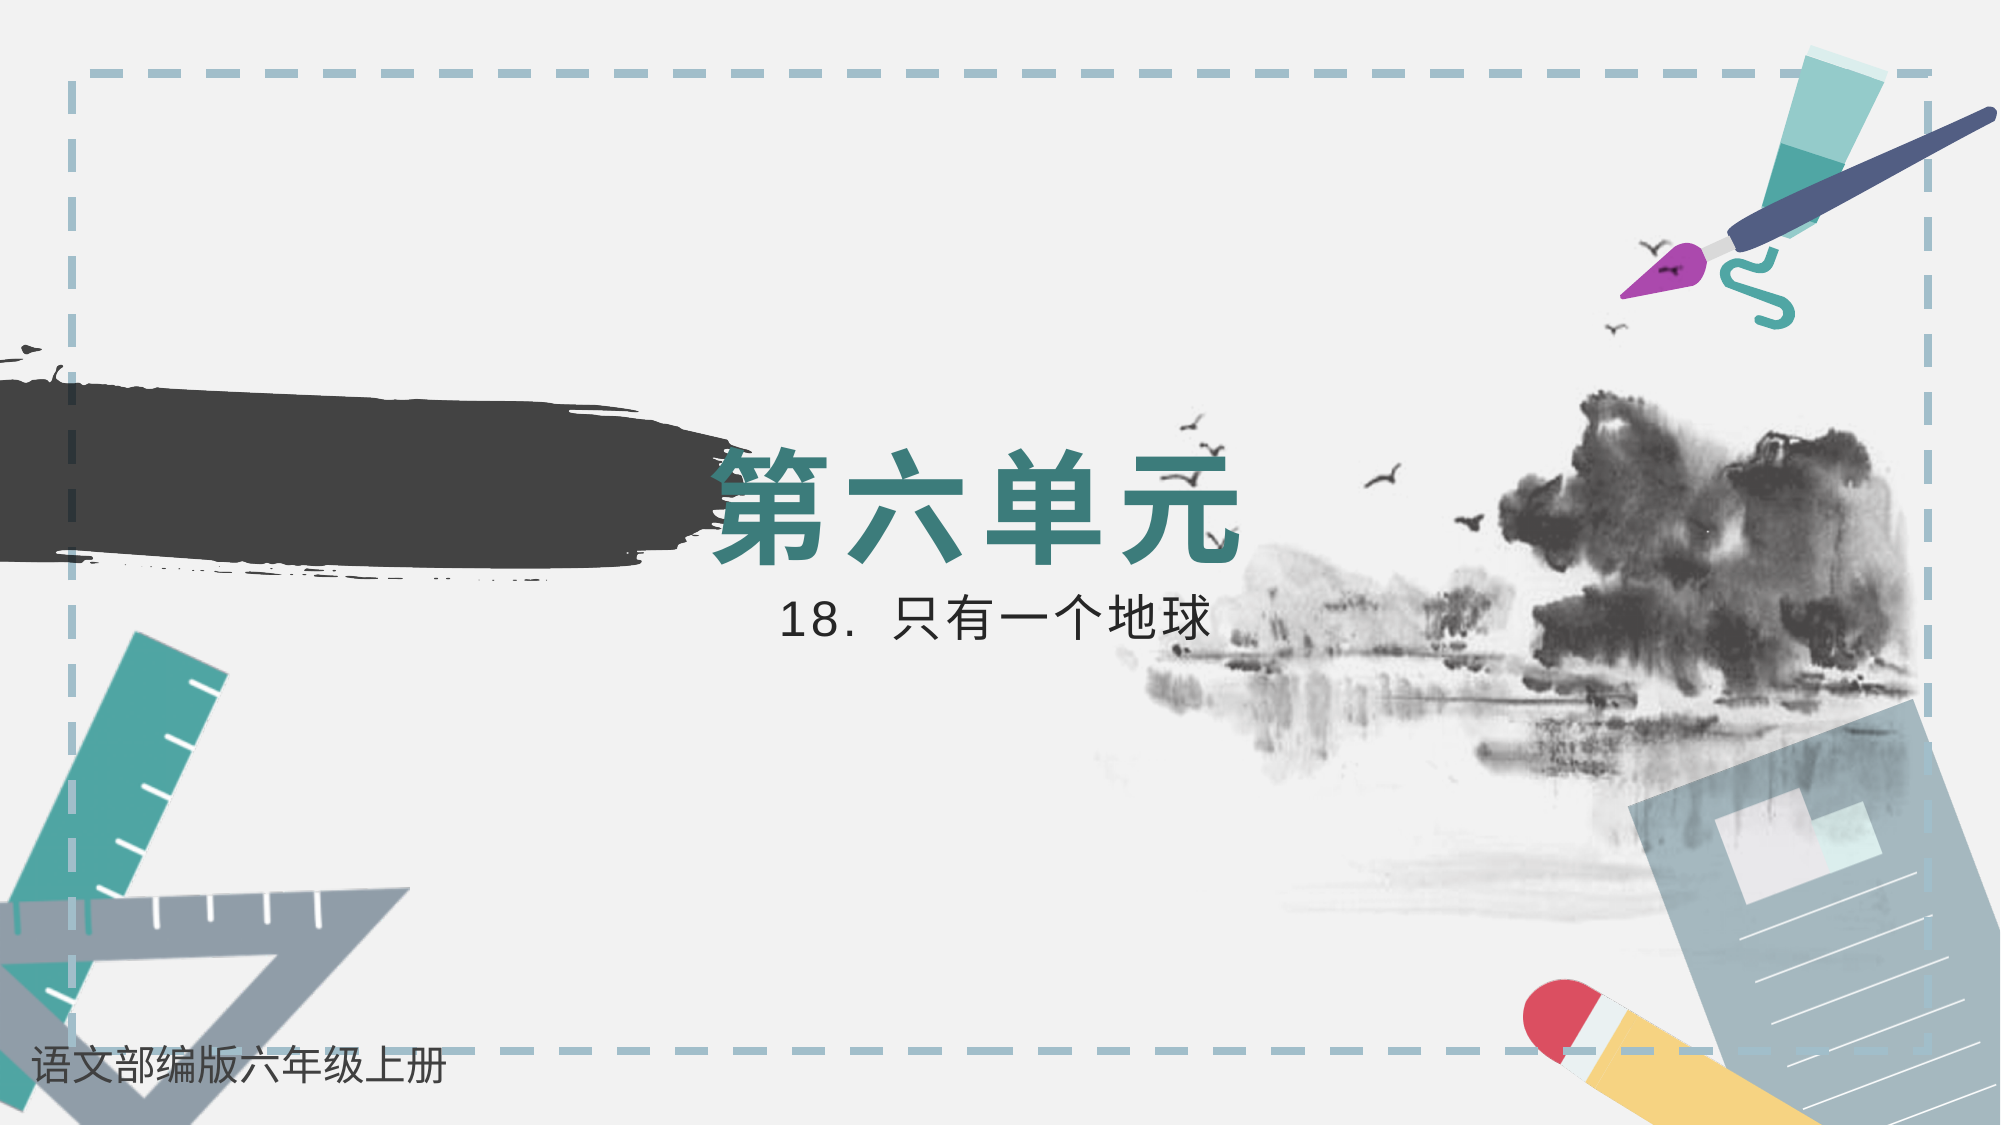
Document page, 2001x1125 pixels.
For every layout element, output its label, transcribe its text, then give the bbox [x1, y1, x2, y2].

text_box 18. 只有一个地球 [375, 586, 1093, 783]
picture [0, 611, 410, 1125]
picture [1093, 235, 2001, 1125]
picture [0, 335, 752, 582]
text_box 第六单元 [752, 351, 1093, 580]
text_box 语文部编版六年级上册 [15, 1031, 616, 1097]
